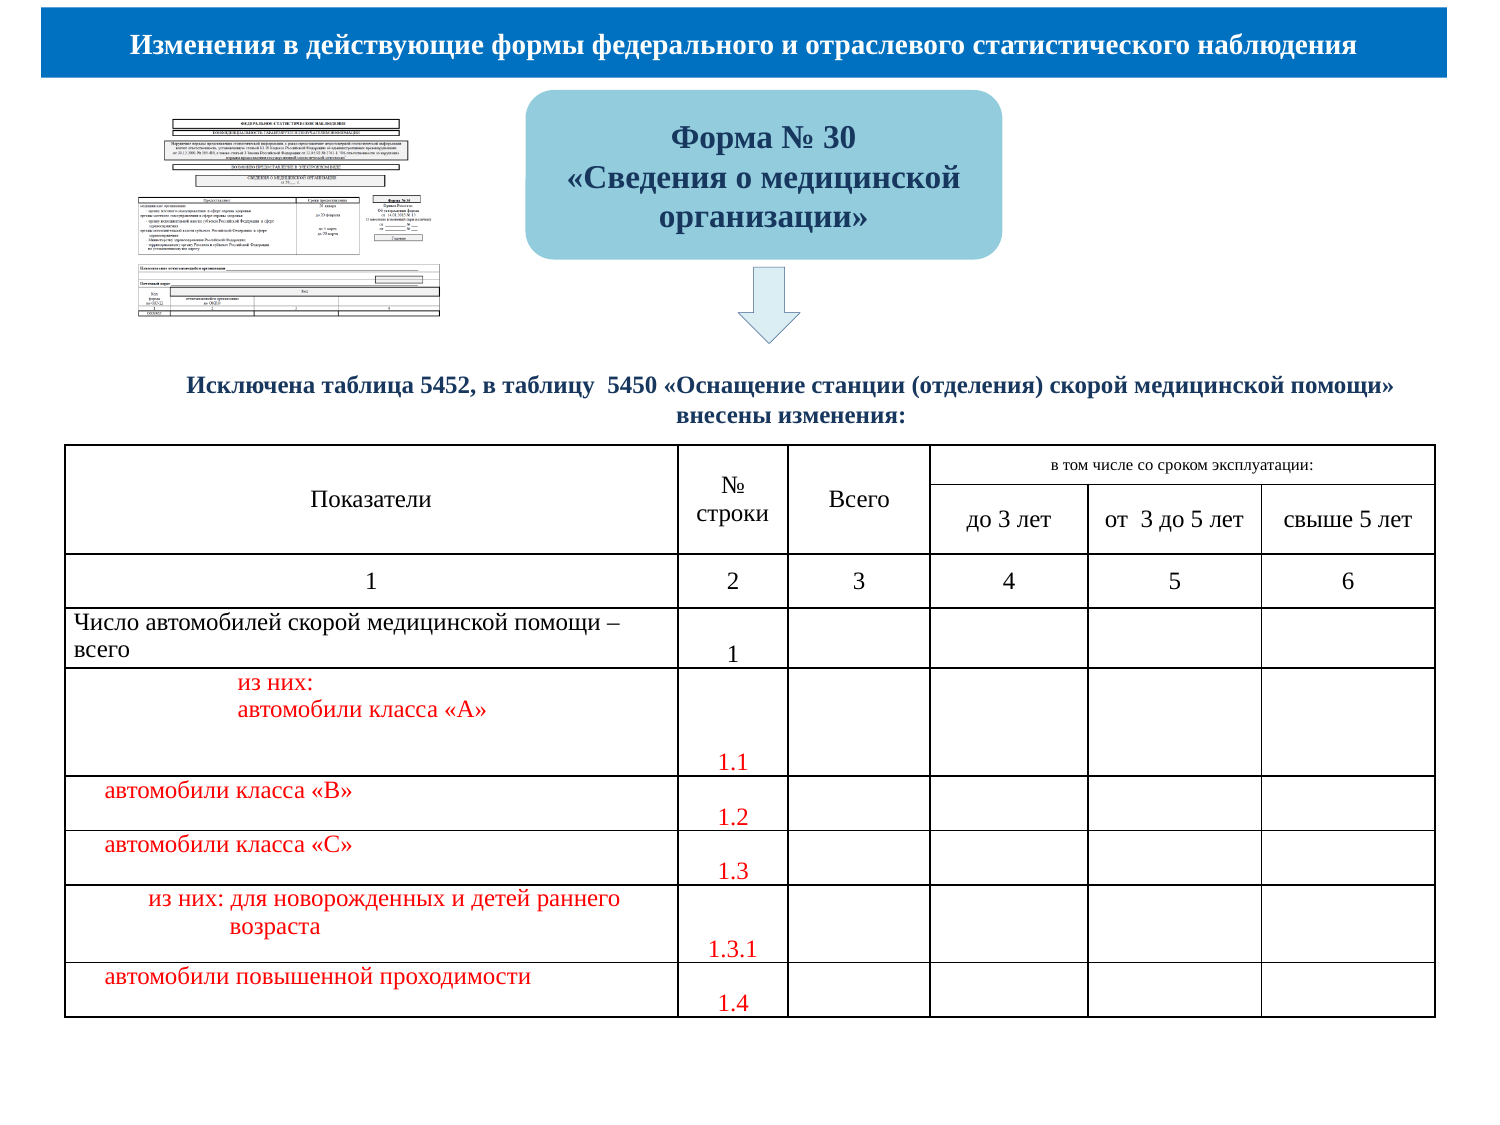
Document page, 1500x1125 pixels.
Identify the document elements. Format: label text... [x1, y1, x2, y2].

table_header № строки [679, 446, 787, 553]
table_cell 1.1 [679, 669, 787, 775]
table_cell свыше 5 лет [1262, 485, 1434, 553]
table_cell [931, 963, 1087, 1016]
table_cell [1262, 669, 1434, 775]
table_cell 1.3 [679, 831, 787, 884]
table_cell [789, 777, 929, 830]
text_box Изменения в действующие формы федерального и отраслевого статистического наблюдения [39, 5, 1449, 80]
table_cell [1089, 831, 1261, 884]
text_box [736, 265, 803, 346]
table_cell из них: автомобили класса «А» [66, 669, 677, 775]
table_cell 3 [789, 555, 929, 607]
table_header в том числе со сроком эксплуатации: [931, 446, 1434, 484]
table_cell от 3 до 5 лет [1089, 485, 1261, 553]
table_cell [789, 963, 929, 1016]
table_cell 1.4 [679, 963, 787, 1016]
table_cell автомобили класса «В» [66, 777, 677, 830]
table_cell до 3 лет [931, 485, 1087, 553]
table_cell 2 [679, 555, 787, 607]
picture [123, 101, 451, 330]
table_cell 1 [679, 609, 787, 667]
table_cell 1 [66, 555, 677, 607]
table_cell Число автомобилей скорой медицинской помощи – всего [66, 609, 677, 667]
table_cell 4 [931, 555, 1087, 607]
table_cell 1.3.1 [679, 886, 787, 962]
table_cell [1262, 886, 1434, 962]
table_cell [1089, 886, 1261, 962]
table_cell [789, 831, 929, 884]
table_cell автомобили повышенной проходимости [66, 963, 677, 1016]
table_cell [789, 669, 929, 775]
table_cell 6 [1262, 555, 1434, 607]
table_cell 5 [1089, 555, 1261, 607]
table_cell [1089, 963, 1261, 1016]
table_cell [1262, 609, 1434, 667]
table_cell [789, 609, 929, 667]
table_cell [931, 886, 1087, 962]
table_cell [1089, 609, 1261, 667]
table_cell [931, 831, 1087, 884]
table_cell [1262, 831, 1434, 884]
table_cell [1262, 963, 1434, 1016]
table_cell из них: для новорожденных и детей раннего возраста [66, 886, 677, 962]
table_header Показатели [66, 446, 677, 553]
text_box Форма № 30 «Сведения о медицинской организации» [523, 87, 1005, 262]
table_cell [1262, 777, 1434, 830]
table_cell [1089, 777, 1261, 830]
table_cell [789, 886, 929, 962]
table_cell [931, 609, 1087, 667]
text_box Исключена таблица 5452, в таблицу 5450 «Оснащение станции (отделения) скорой медицинской помощи» внесены изменения: [147, 361, 1435, 437]
table_cell автомобили класса «С» [66, 831, 677, 884]
table_cell 1.2 [679, 777, 787, 830]
table_cell [1089, 669, 1261, 775]
table_header Всего [789, 446, 929, 553]
table_cell [931, 777, 1087, 830]
table_cell [931, 669, 1087, 775]
